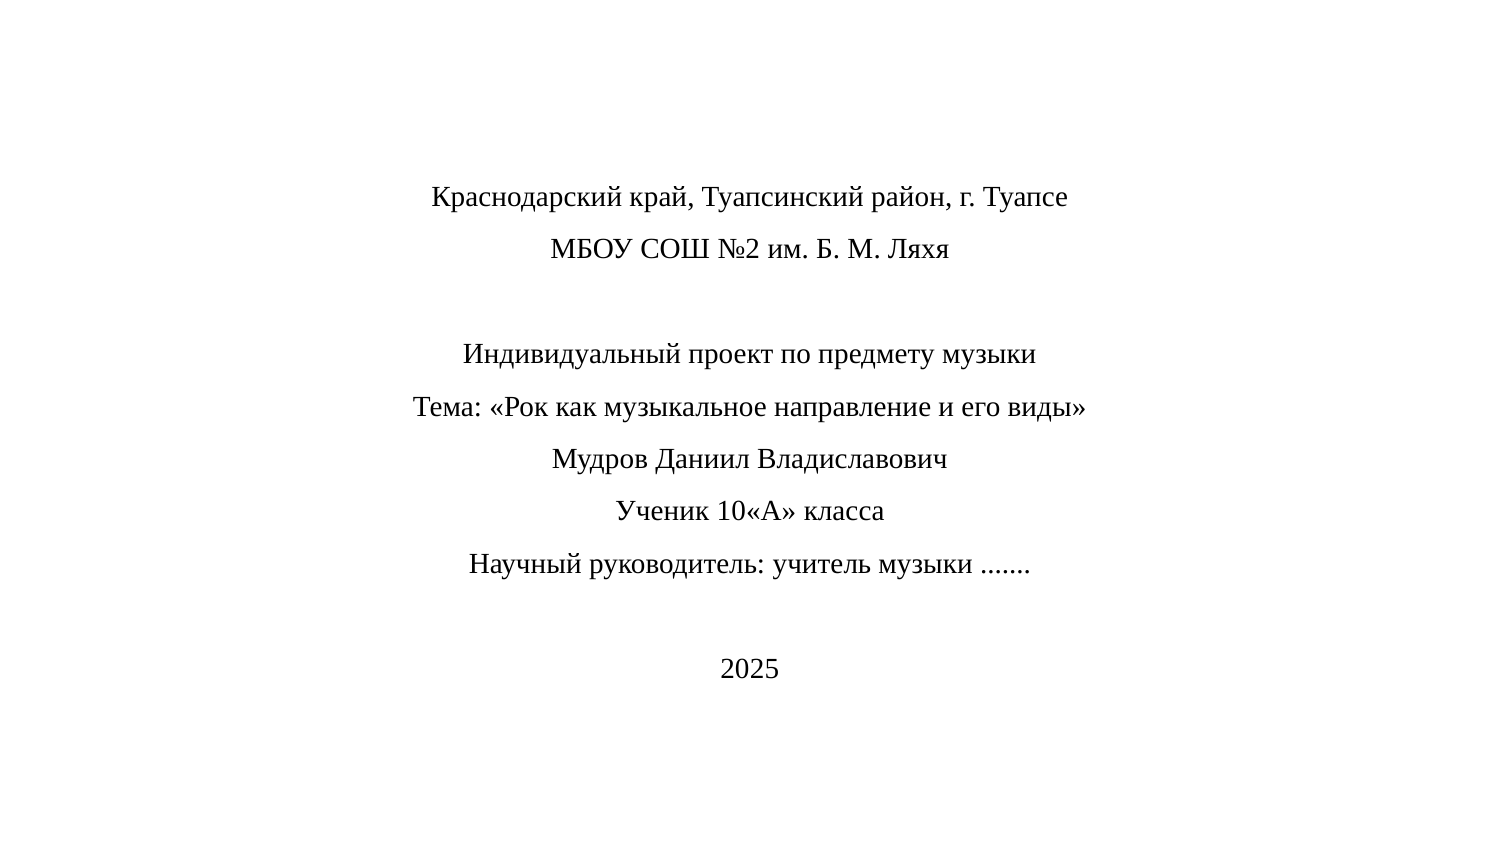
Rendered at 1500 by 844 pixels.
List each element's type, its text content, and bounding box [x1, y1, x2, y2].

title Краснодарский край, Туапсинский район, г. Туапсе МБОУ СОШ №2 им. Б. М. Ляхя Индивидуальный проект по предмету музыки Тема: «Рок как музыкальное направление и его виды» Мудров Даниил Владиславович Ученик 10«А» класса Научный руководитель: учитель музыки ....... 2025 [187, 138, 1313, 706]
